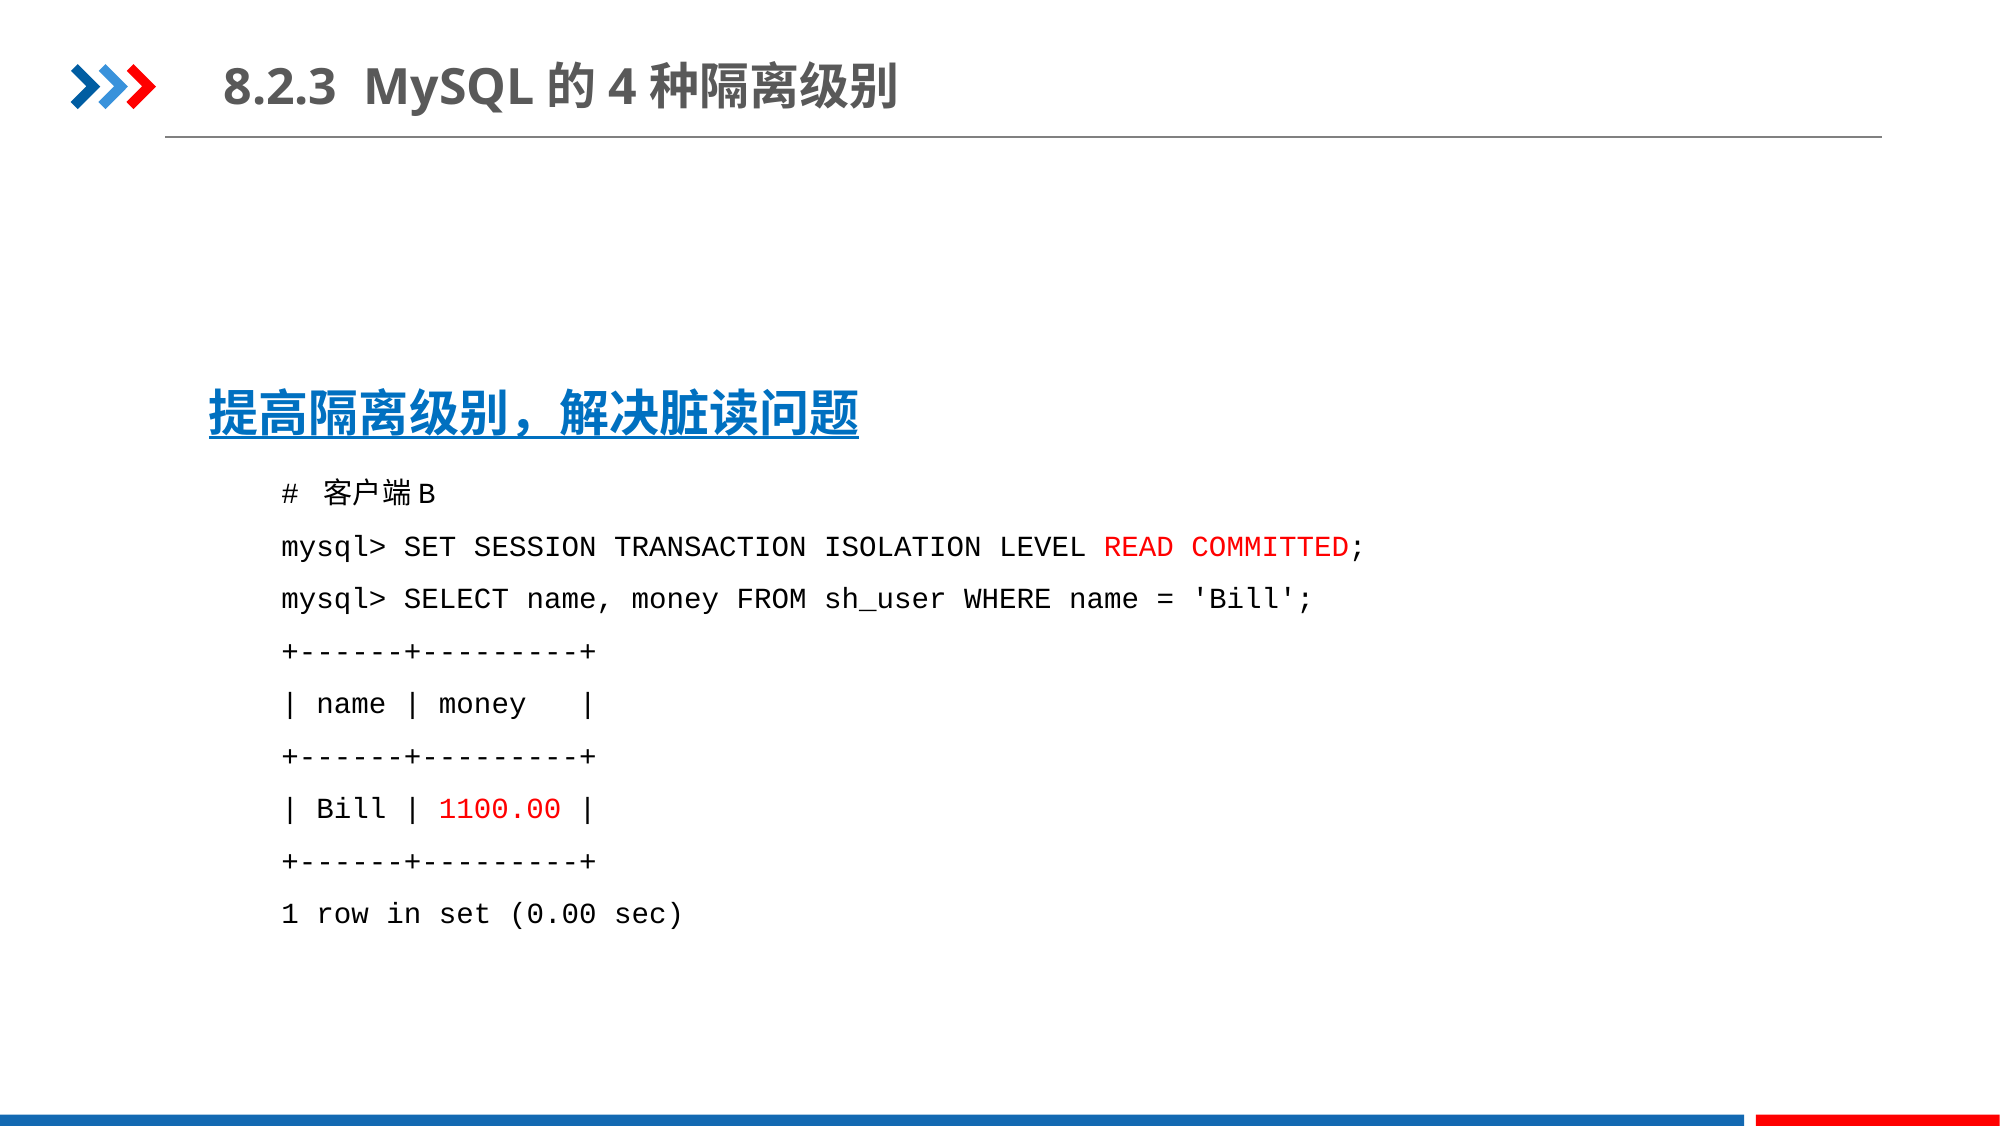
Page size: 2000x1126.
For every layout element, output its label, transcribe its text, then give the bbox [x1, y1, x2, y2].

text_box 8.2.3 MySQL的4种隔离级别 [187, 42, 936, 126]
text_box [228, 373, 1455, 939]
